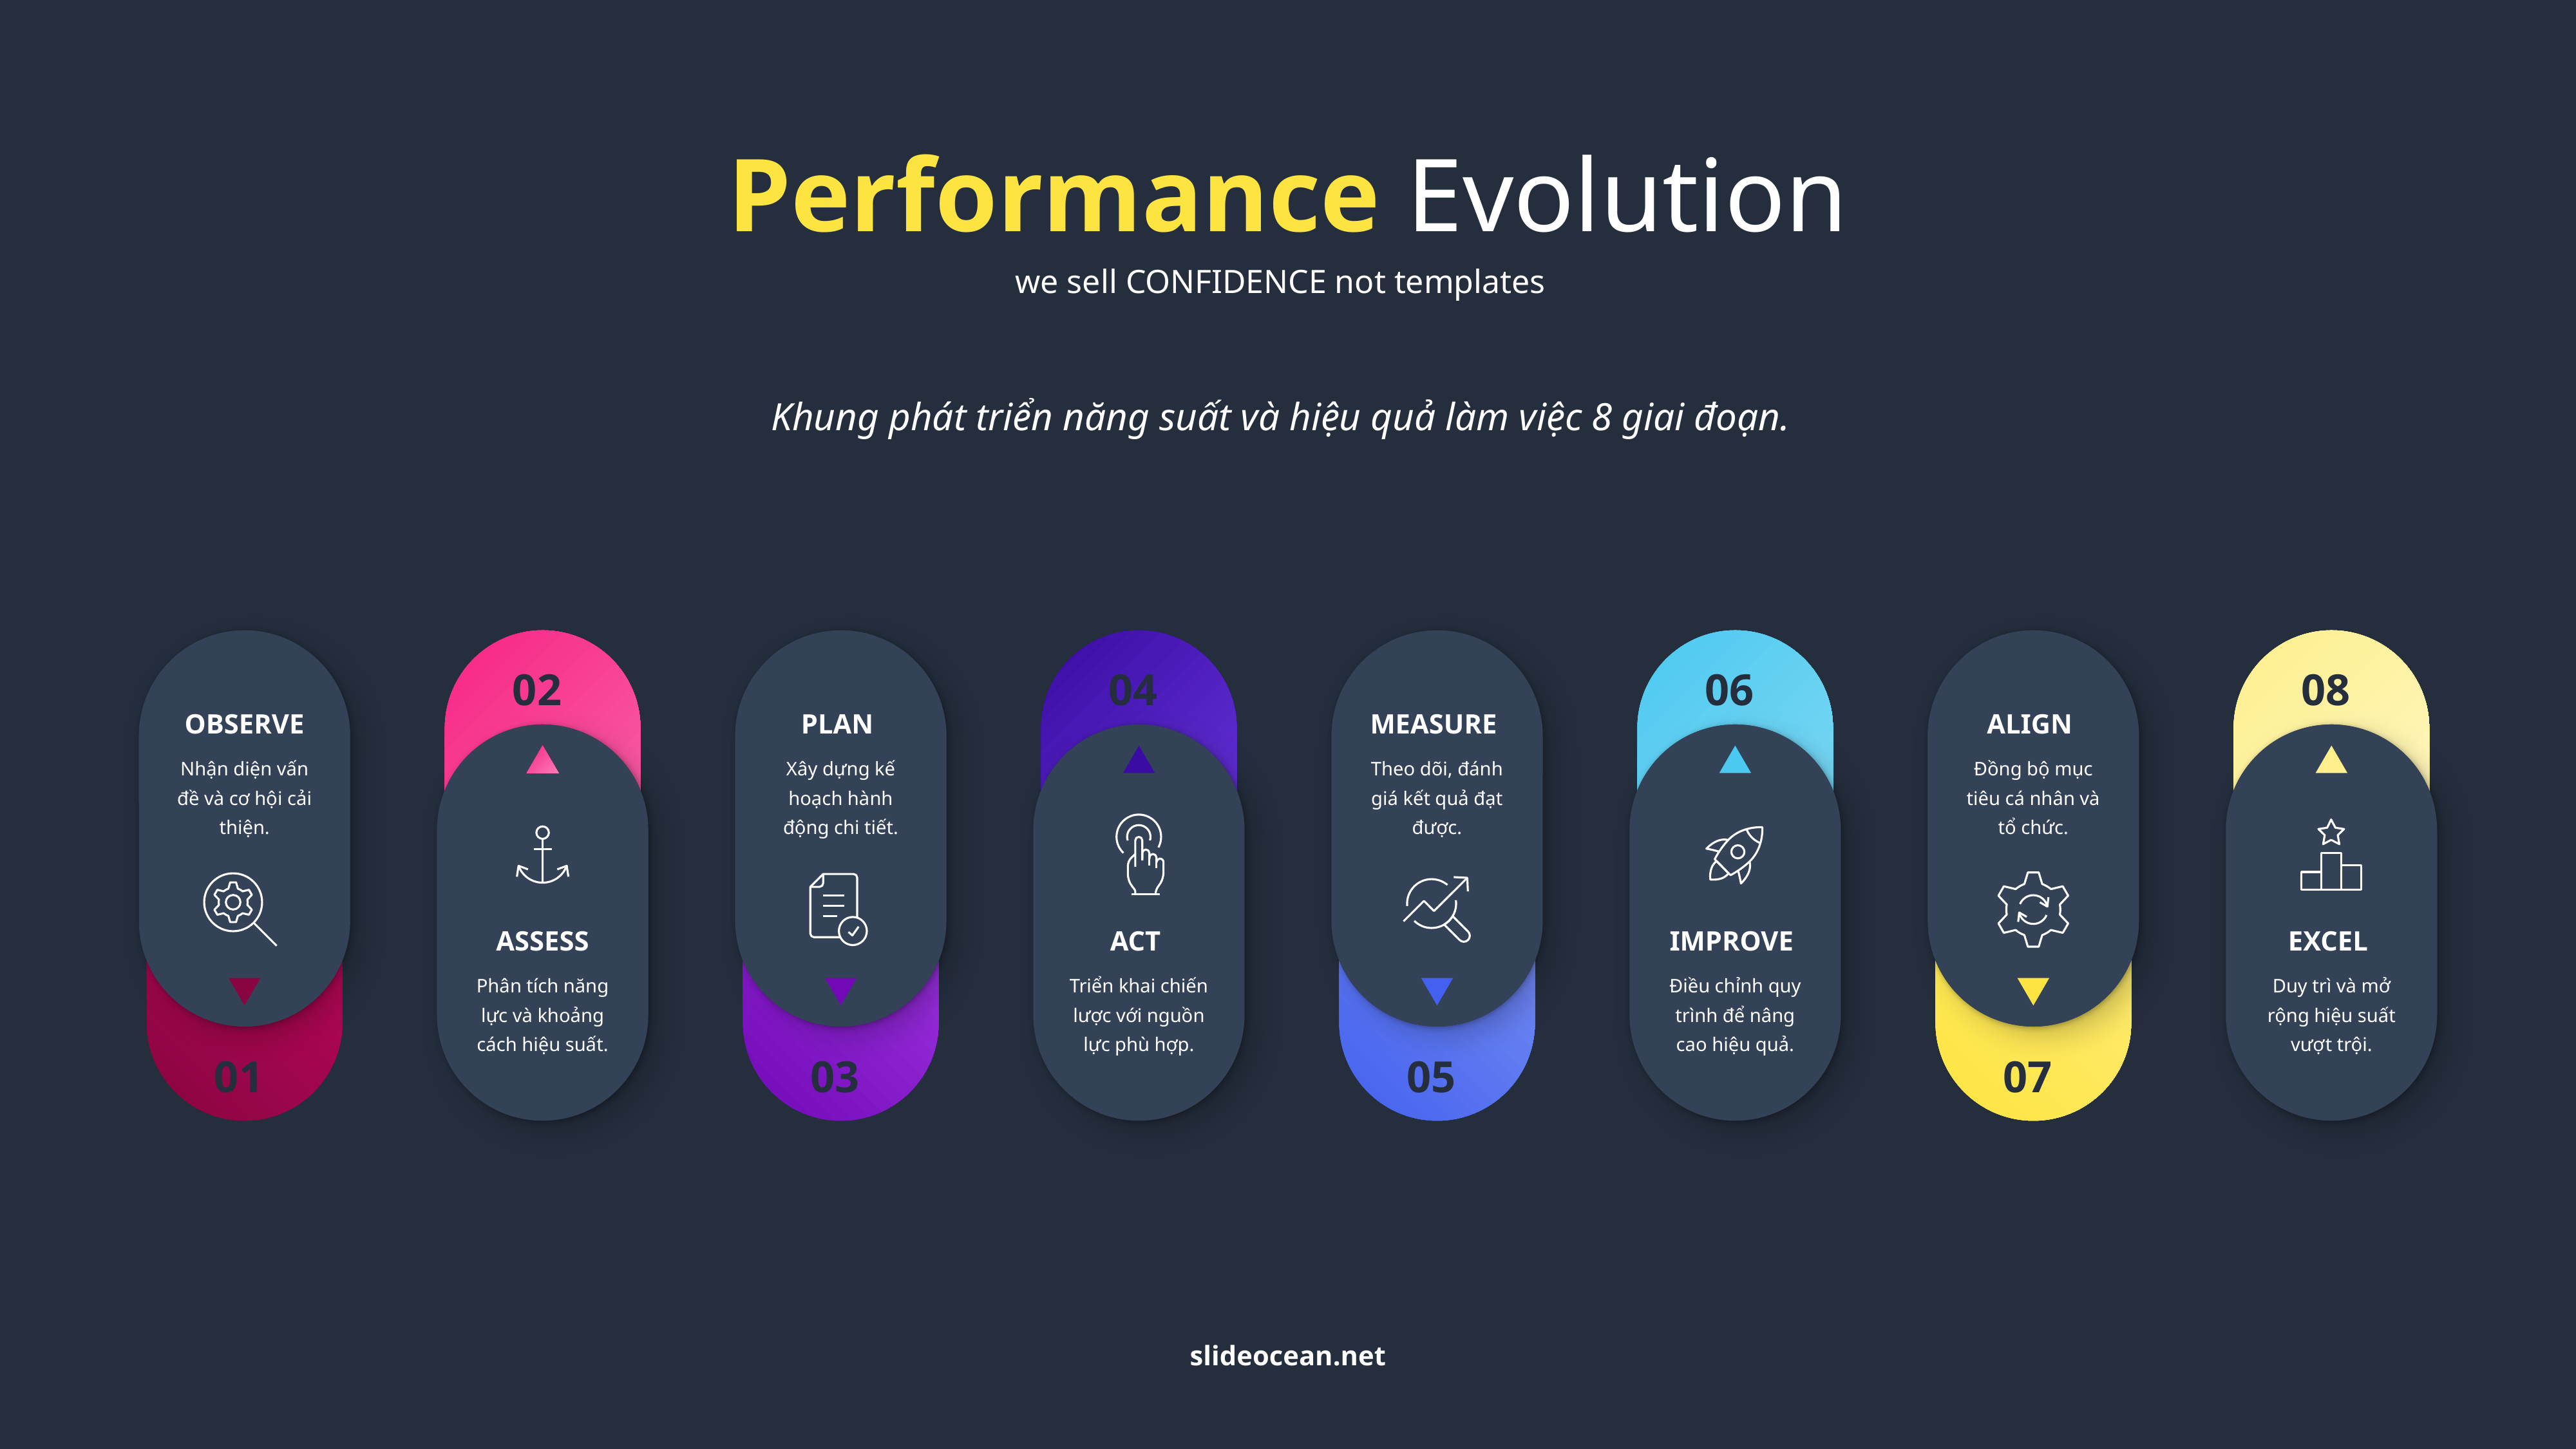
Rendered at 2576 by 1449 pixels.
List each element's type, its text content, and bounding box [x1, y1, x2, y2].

text_box Khung phát triển năng suất và hiệu quả làm việc 8 giai đoạn. [761, 388, 1800, 443]
text_box slideocean.net [1180, 1334, 1396, 1376]
text_box we sell CONFIDENCE not templates [1005, 257, 1556, 305]
text_box Performance Evolution [718, 126, 1858, 257]
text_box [95, 585, 2478, 1167]
